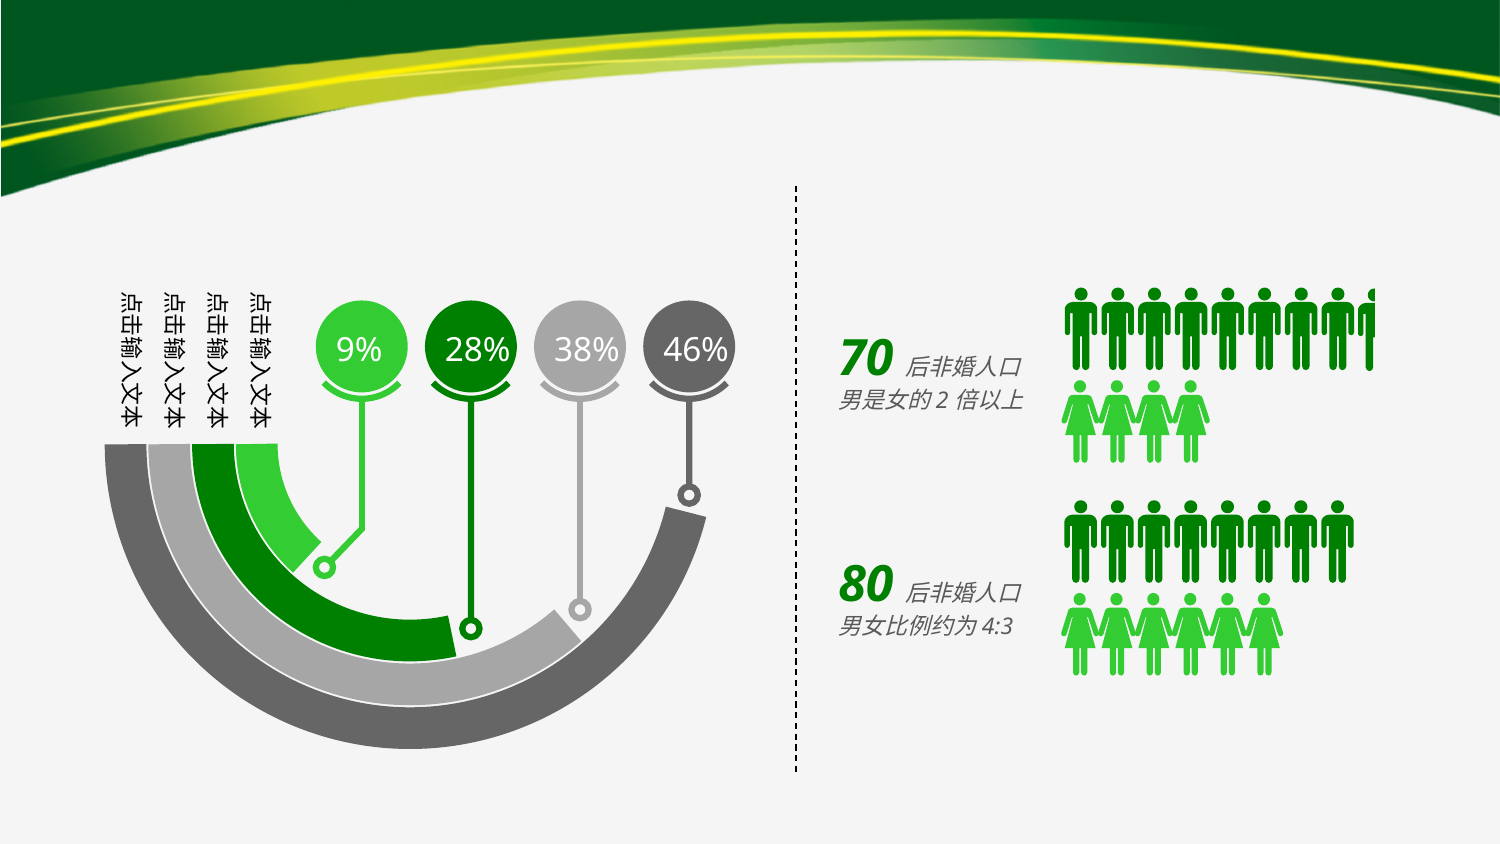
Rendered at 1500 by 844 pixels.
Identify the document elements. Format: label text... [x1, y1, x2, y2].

text_box [168, 457, 567, 686]
text_box [256, 443, 303, 555]
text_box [636, 293, 746, 504]
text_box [1060, 499, 1354, 676]
text_box [125, 457, 629, 729]
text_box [95, 276, 284, 448]
text_box [641, 513, 687, 611]
text_box [212, 457, 414, 642]
picture [2, 0, 1499, 197]
text_box 80后非婚人口 男女比例约为4:3 [823, 544, 1055, 647]
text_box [418, 293, 527, 638]
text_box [527, 293, 637, 619]
text_box 70后非婚人口 男是女的2倍以上 [823, 317, 1056, 420]
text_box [309, 293, 415, 577]
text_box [1061, 287, 1376, 464]
